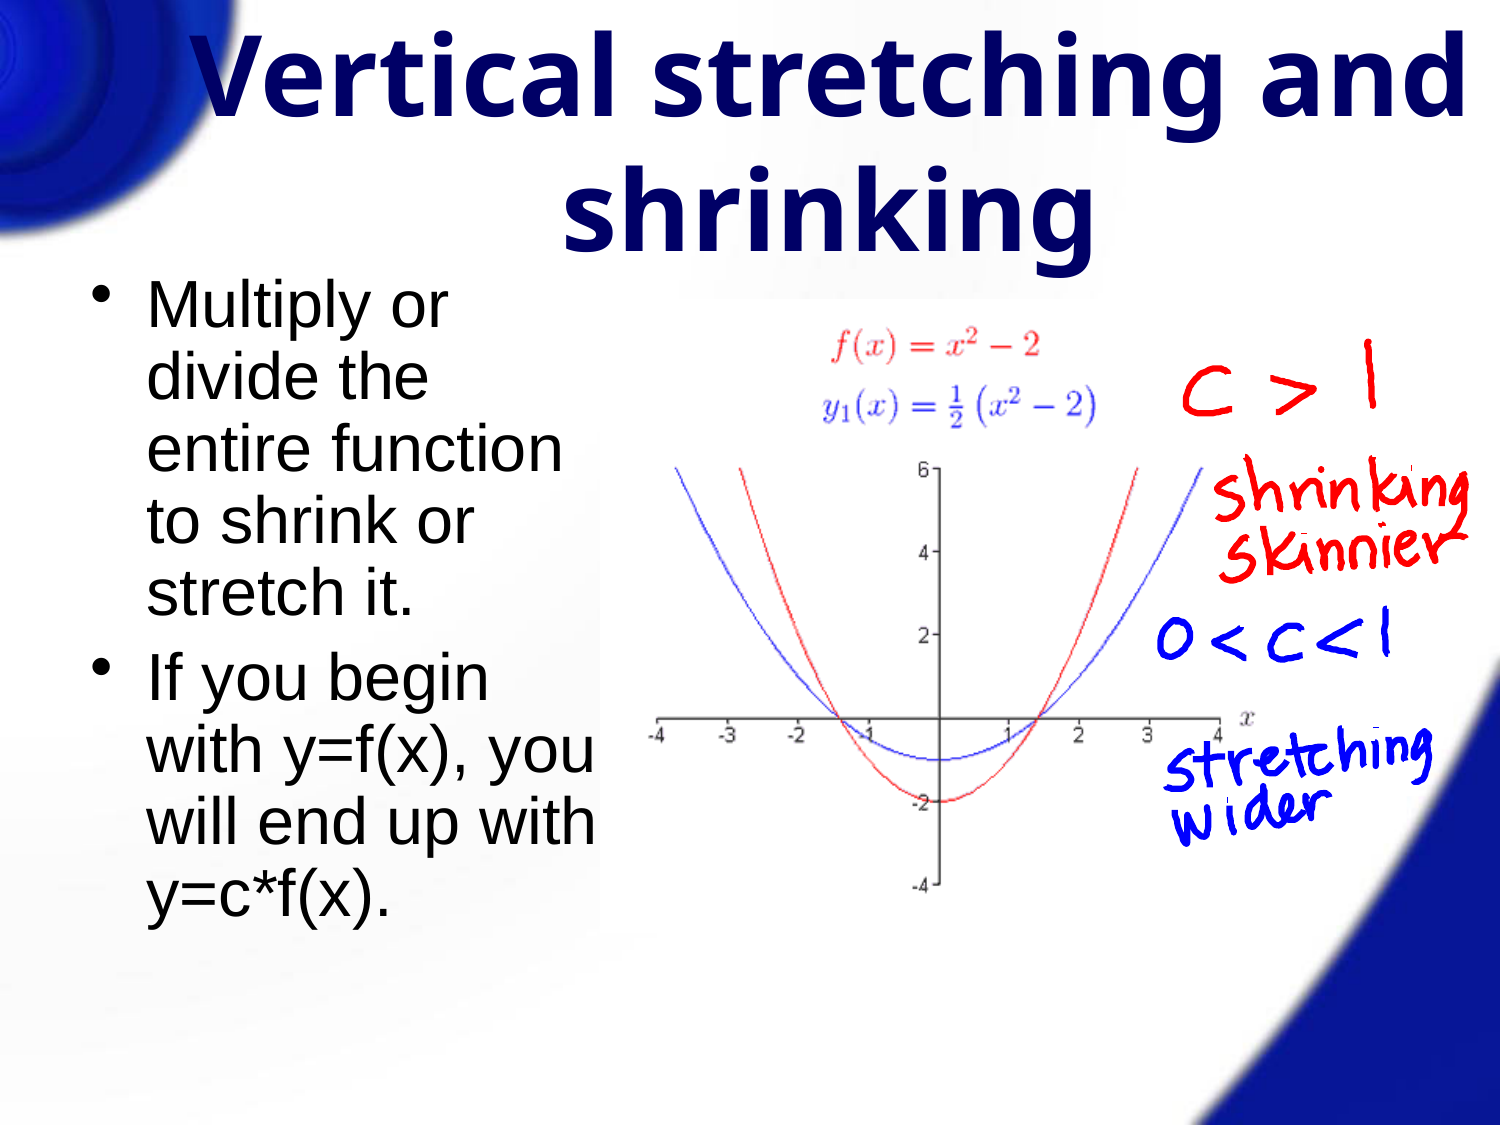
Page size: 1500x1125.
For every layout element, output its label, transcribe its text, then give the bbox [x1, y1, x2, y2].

text_box [1339, 727, 1366, 770]
text_box [1370, 457, 1378, 510]
text_box [1351, 537, 1375, 568]
title Vertical stretching and shrinking [162, 44, 1500, 233]
text_box [1307, 480, 1325, 508]
text_box [1387, 736, 1406, 763]
text_box [1318, 620, 1362, 656]
text_box [1307, 745, 1333, 774]
text_box [1307, 792, 1331, 819]
text_box [1412, 730, 1430, 783]
text_box [1438, 473, 1467, 538]
text_box [1307, 558, 1313, 572]
text_box [1331, 480, 1360, 510]
text_box [1317, 539, 1343, 569]
text_box [1424, 534, 1467, 562]
picture [0, 0, 1500, 1125]
text_box [1373, 741, 1377, 767]
text_box [1396, 532, 1420, 565]
text_box [1384, 535, 1389, 566]
text_box [1377, 473, 1416, 507]
text_box [1383, 608, 1389, 655]
list Multiply or divide the entire function to shrink or stretch it. If you begin with y=f(x), you will end up with y=c*f(x). [74, 262, 626, 1001]
text_box [1366, 340, 1374, 407]
text_box [1424, 477, 1444, 507]
text_box [1307, 386, 1315, 395]
